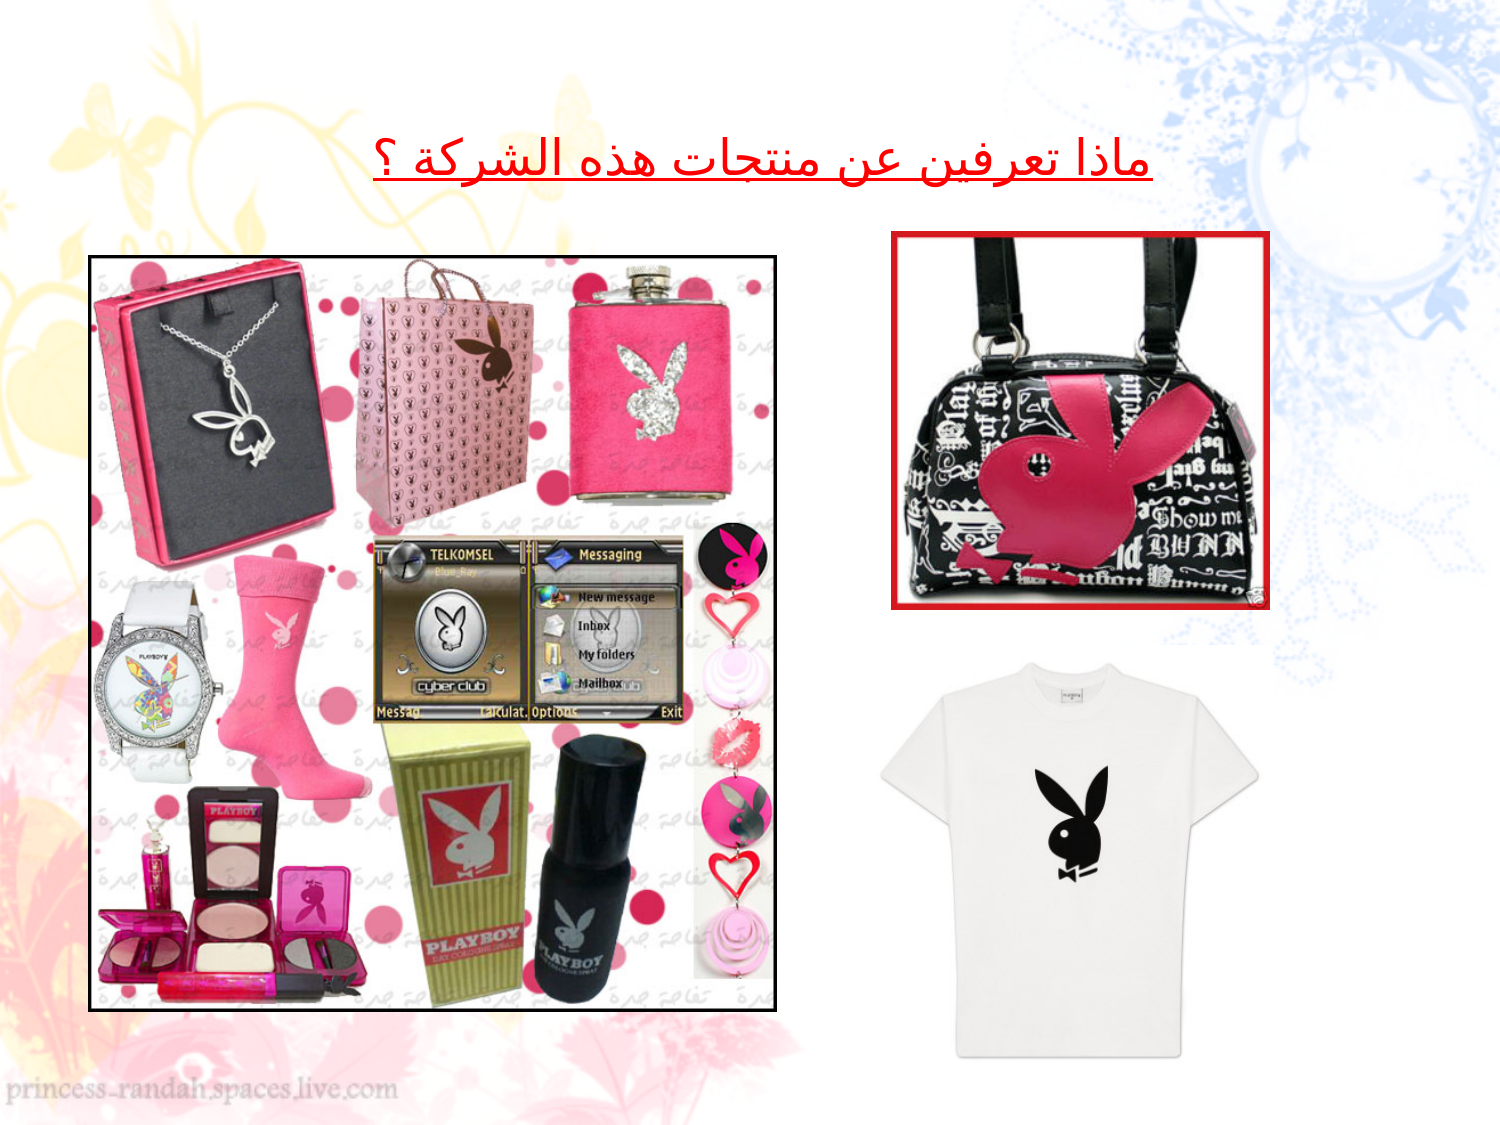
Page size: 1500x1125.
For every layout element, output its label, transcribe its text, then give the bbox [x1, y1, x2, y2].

picture [0, 0, 1500, 1125]
title ماذا تعرفين عن منتجات هذه الشركة ؟ [74, 44, 1426, 233]
